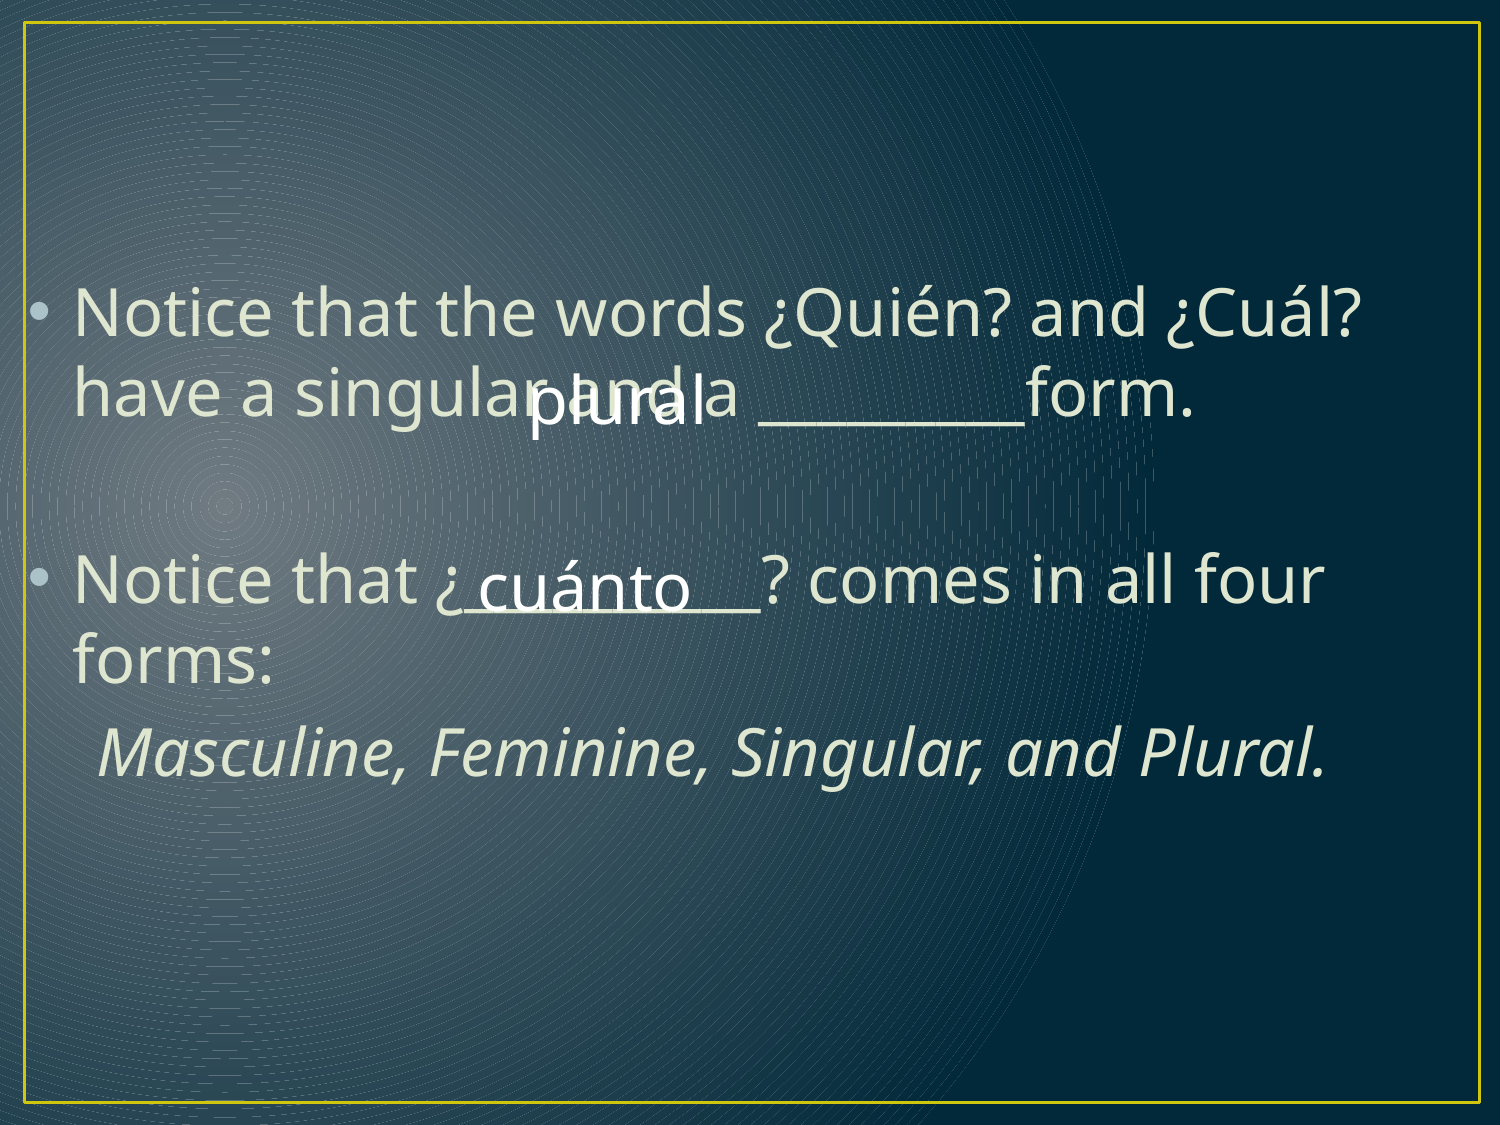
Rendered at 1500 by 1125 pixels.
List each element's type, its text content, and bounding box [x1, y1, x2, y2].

text_box cuánto [462, 537, 725, 633]
list Notice that the words ¿Quién? and ¿Cuál? have a singular and a _________form. Notice that ¿__________? comes in all four forms: Masculine, Feminine, Singular, and Plural. [12, 262, 1488, 1005]
text_box plural [512, 350, 775, 446]
